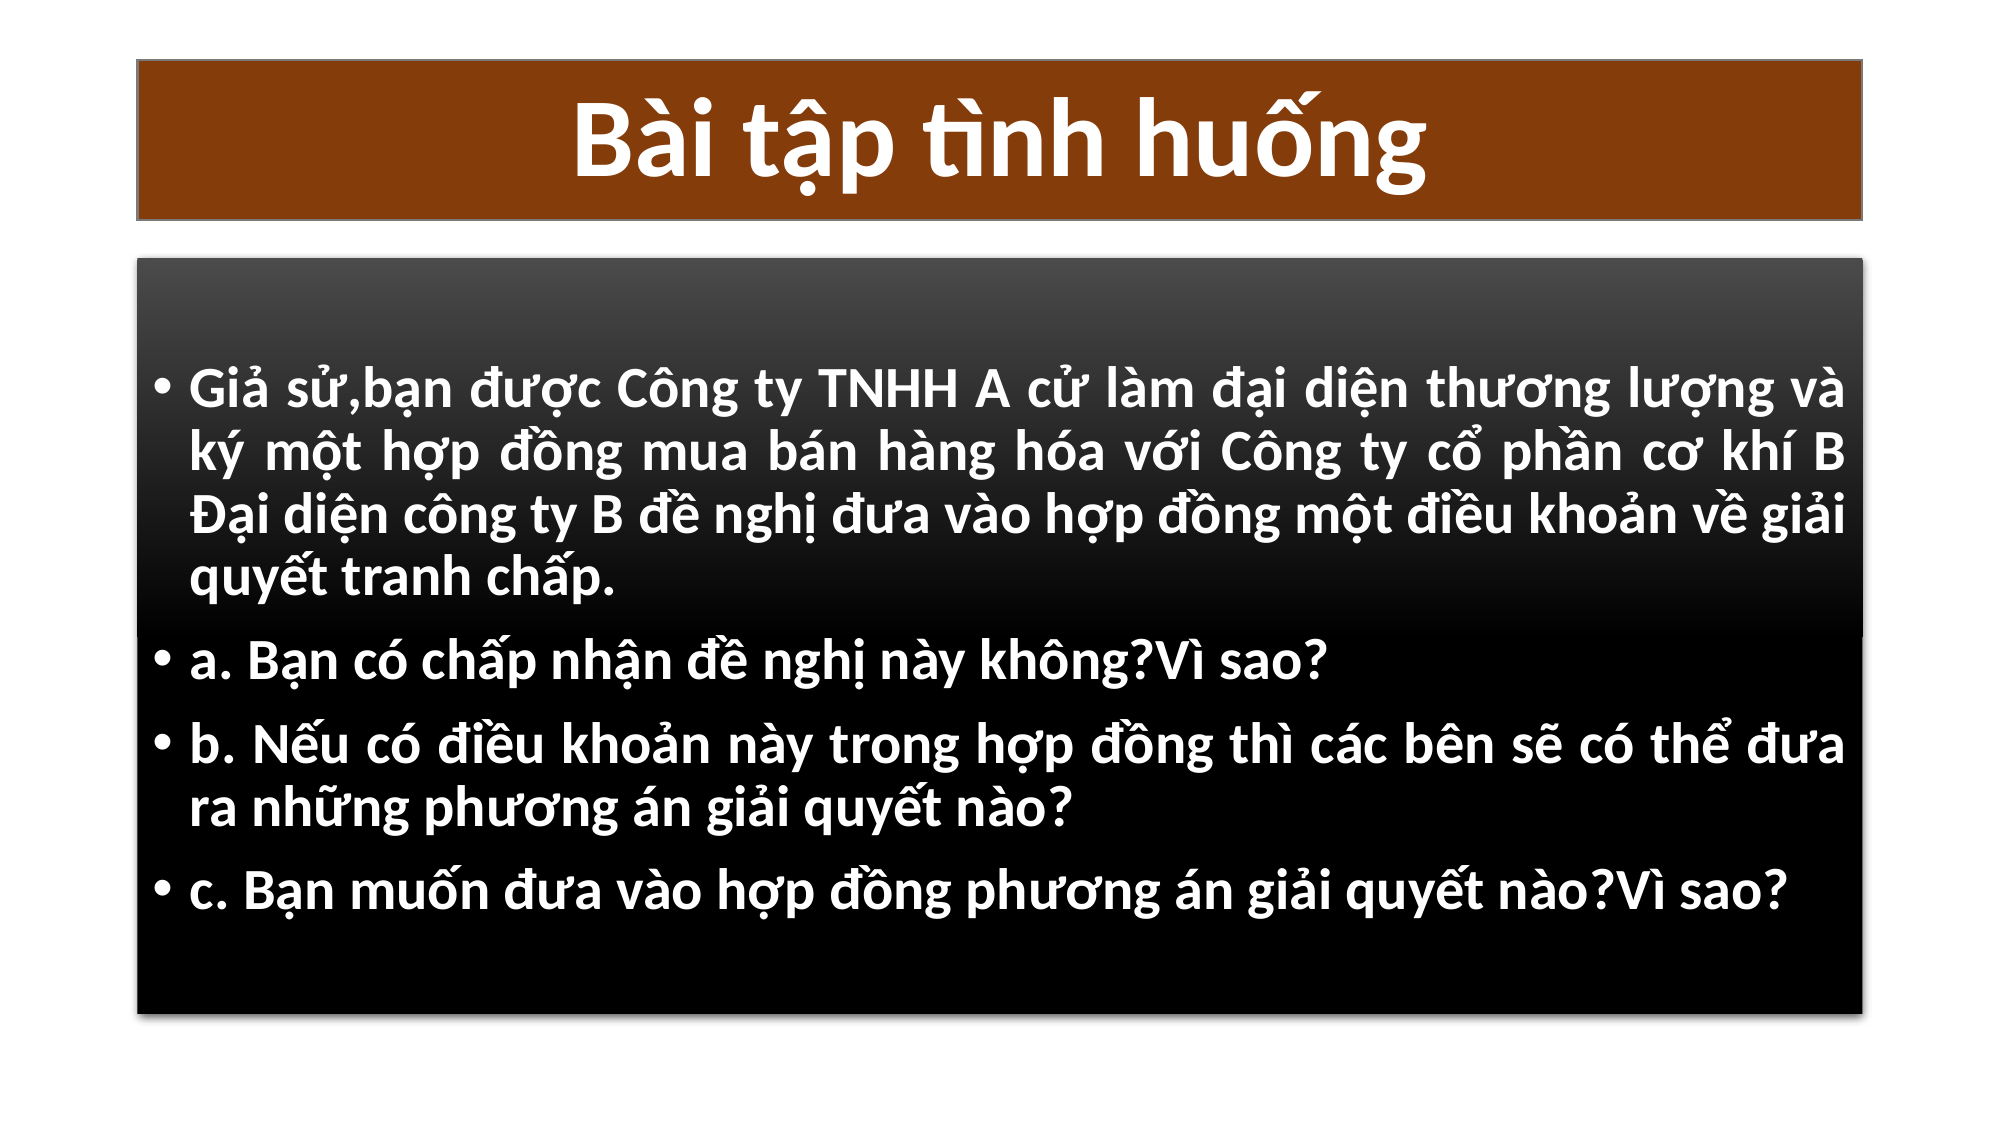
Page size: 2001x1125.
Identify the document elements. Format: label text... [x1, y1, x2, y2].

list Giả sử,bạn được Công ty TNHH A cử làm đại diện thương lượng và ký một hợp đồng mua bán hàng hóa với Công ty cổ phần cơ khí B Đại diện công ty B đề nghị đưa vào hợp đồng một điều khoản về giải quyết tranh chấp. a. Bạn có chấp nhận đề nghị này không?Vì sao? b. Nếu có điều khoản này trong hợp đồng thì các bên sẽ có thể đưa ra những phương án giải quyết nào? c. Bạn muốn đưa vào hợp đồng phương án giải quyết nào?Vì sao? [137, 258, 1863, 1014]
title Bài tập tình huống [136, 59, 1863, 221]
